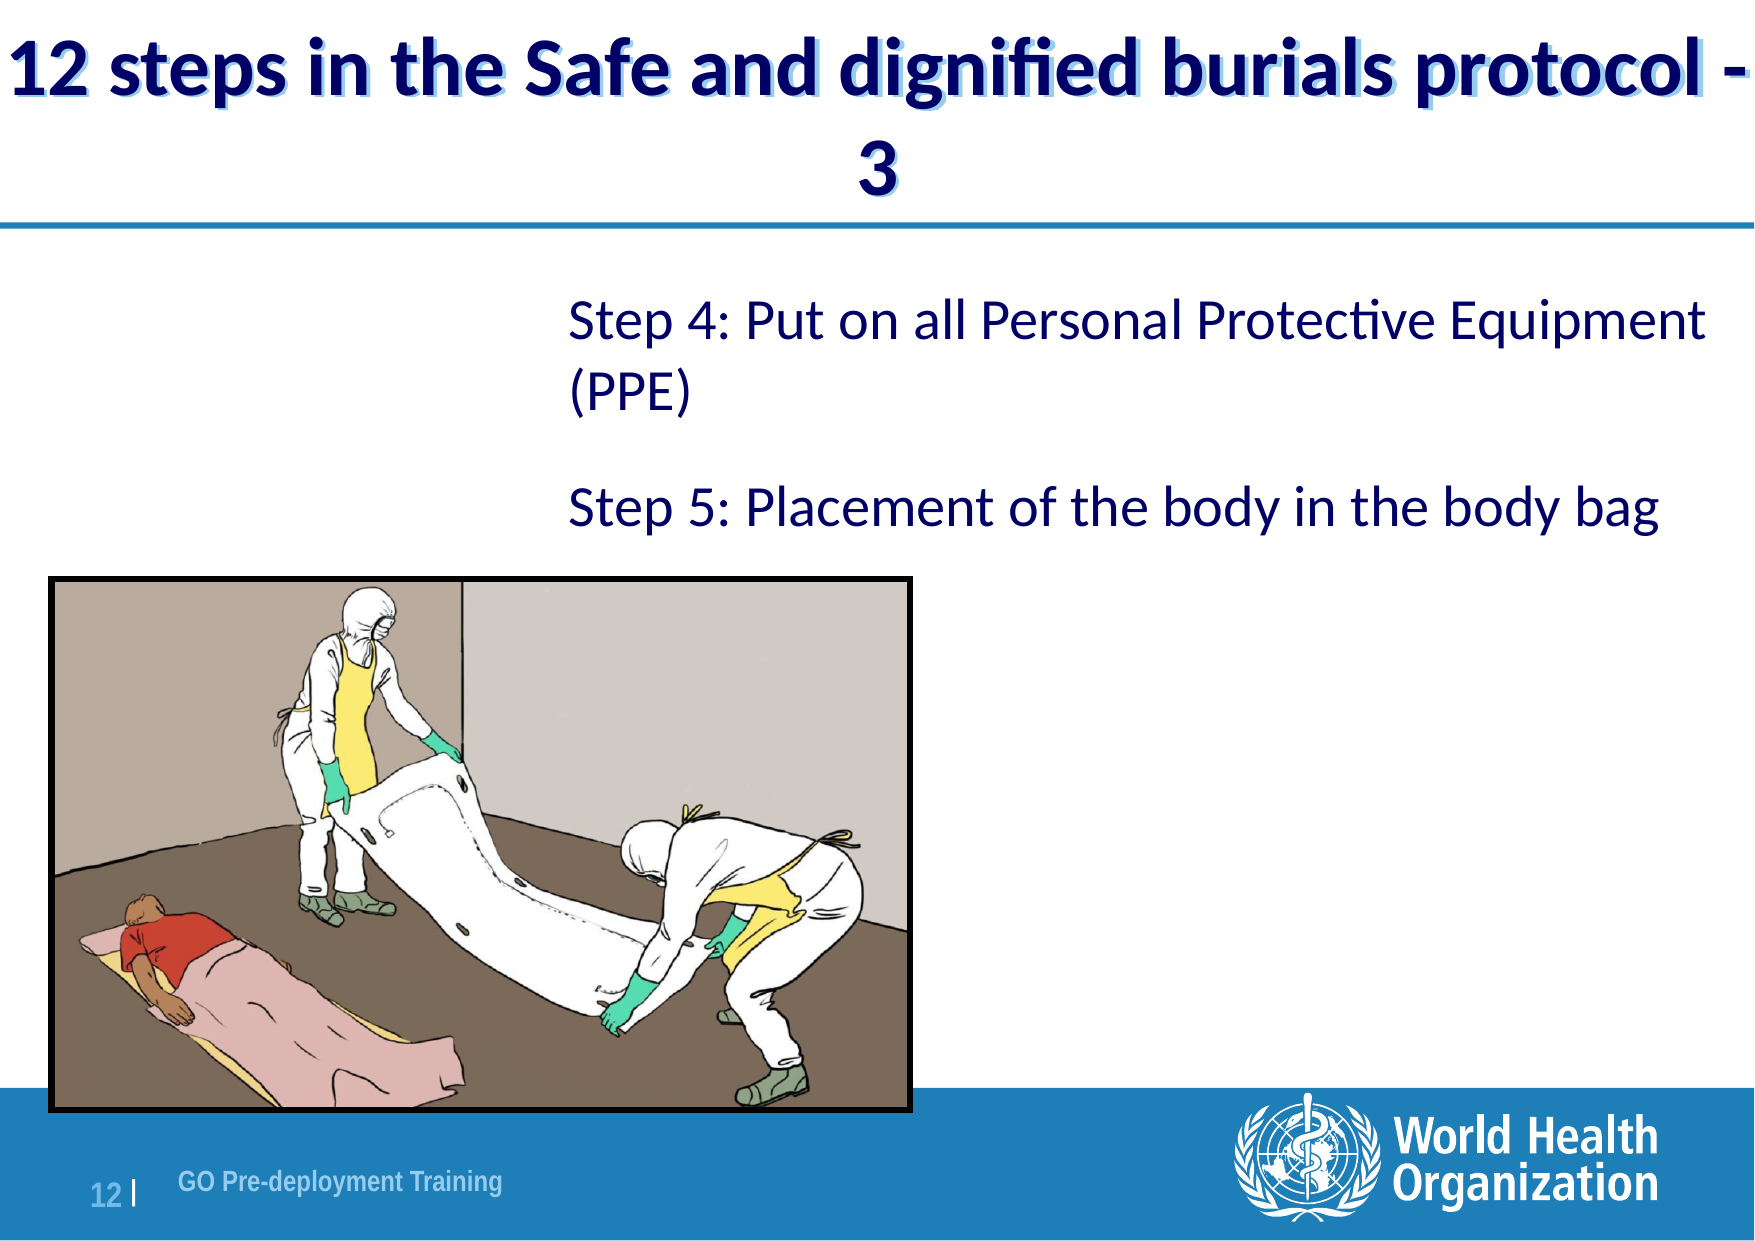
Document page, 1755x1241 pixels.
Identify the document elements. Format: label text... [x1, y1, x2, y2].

list Step 4: Put on all Personal Protective Equipment (PPE) Step 5: Placement of the body in the body bag [569, 281, 1755, 978]
title 12 steps in the Safe and dignified burials protocol - 3 [0, 0, 1755, 224]
picture [54, 582, 907, 1107]
